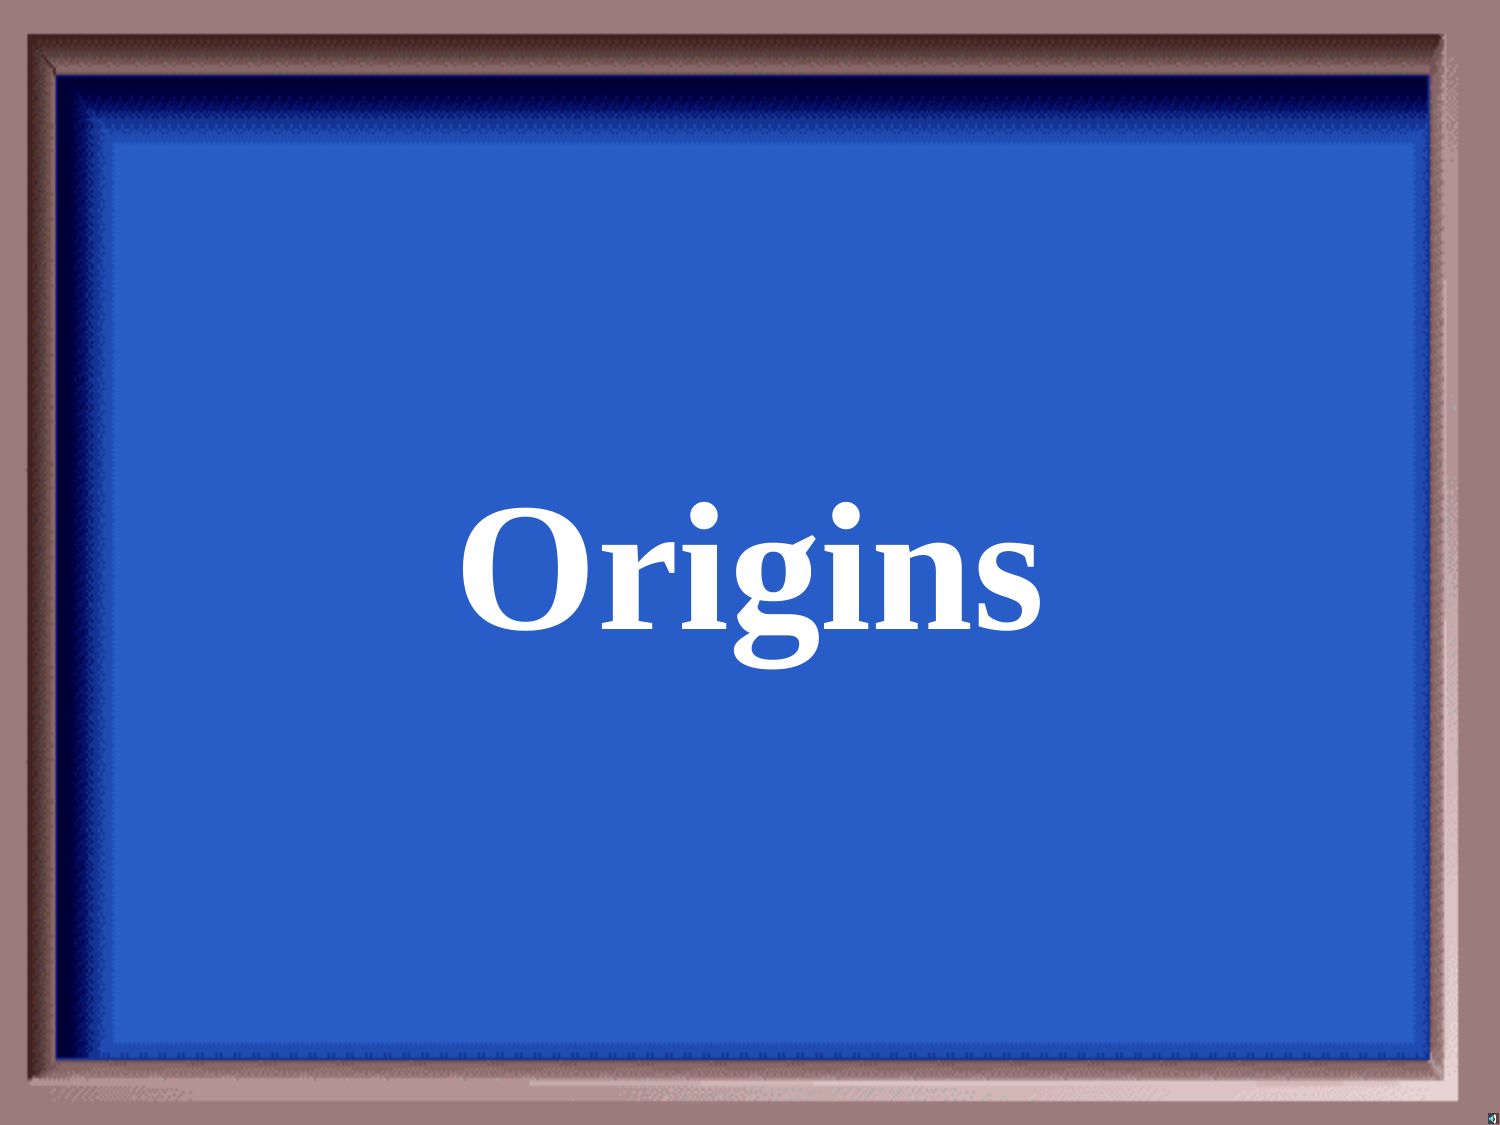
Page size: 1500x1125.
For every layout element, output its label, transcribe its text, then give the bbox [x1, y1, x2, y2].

picture [0, 0, 1500, 1125]
title Origins [112, 462, 1388, 650]
